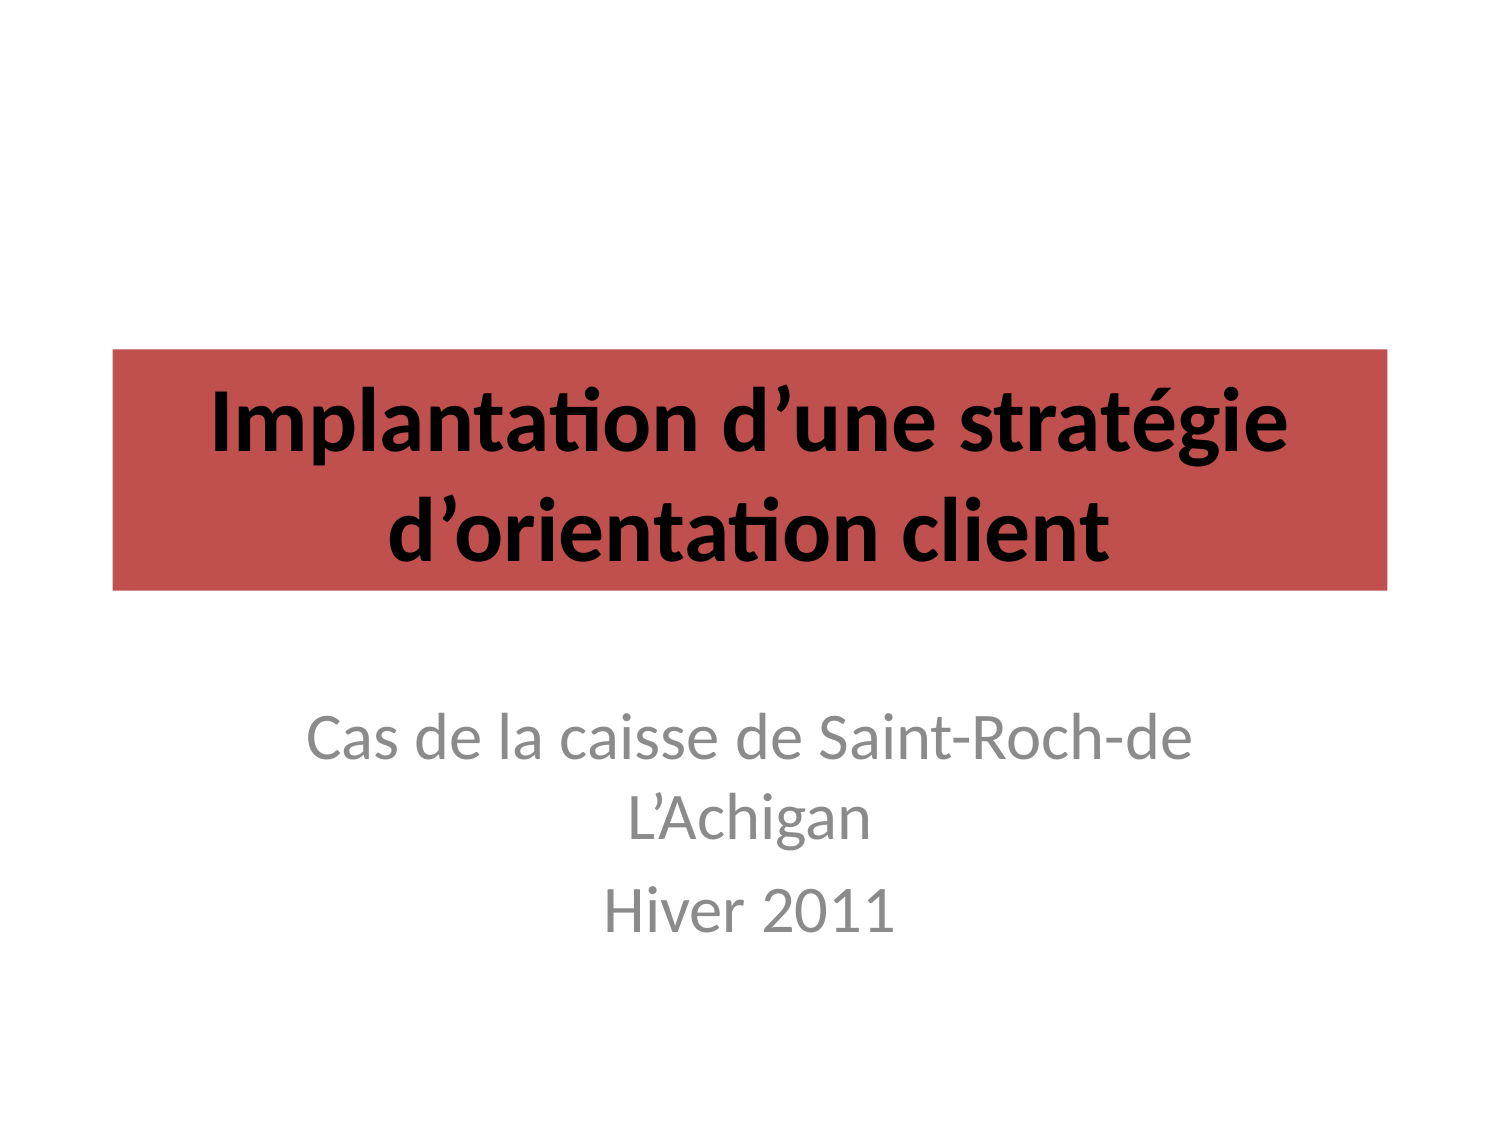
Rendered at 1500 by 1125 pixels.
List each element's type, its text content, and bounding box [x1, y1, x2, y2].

subtitle Cas de la caisse de Saint-Roch-de L’Achigan Hiver 2011 [225, 685, 1275, 973]
title Implantation d’une stratégie d’orientation client [112, 349, 1388, 591]
